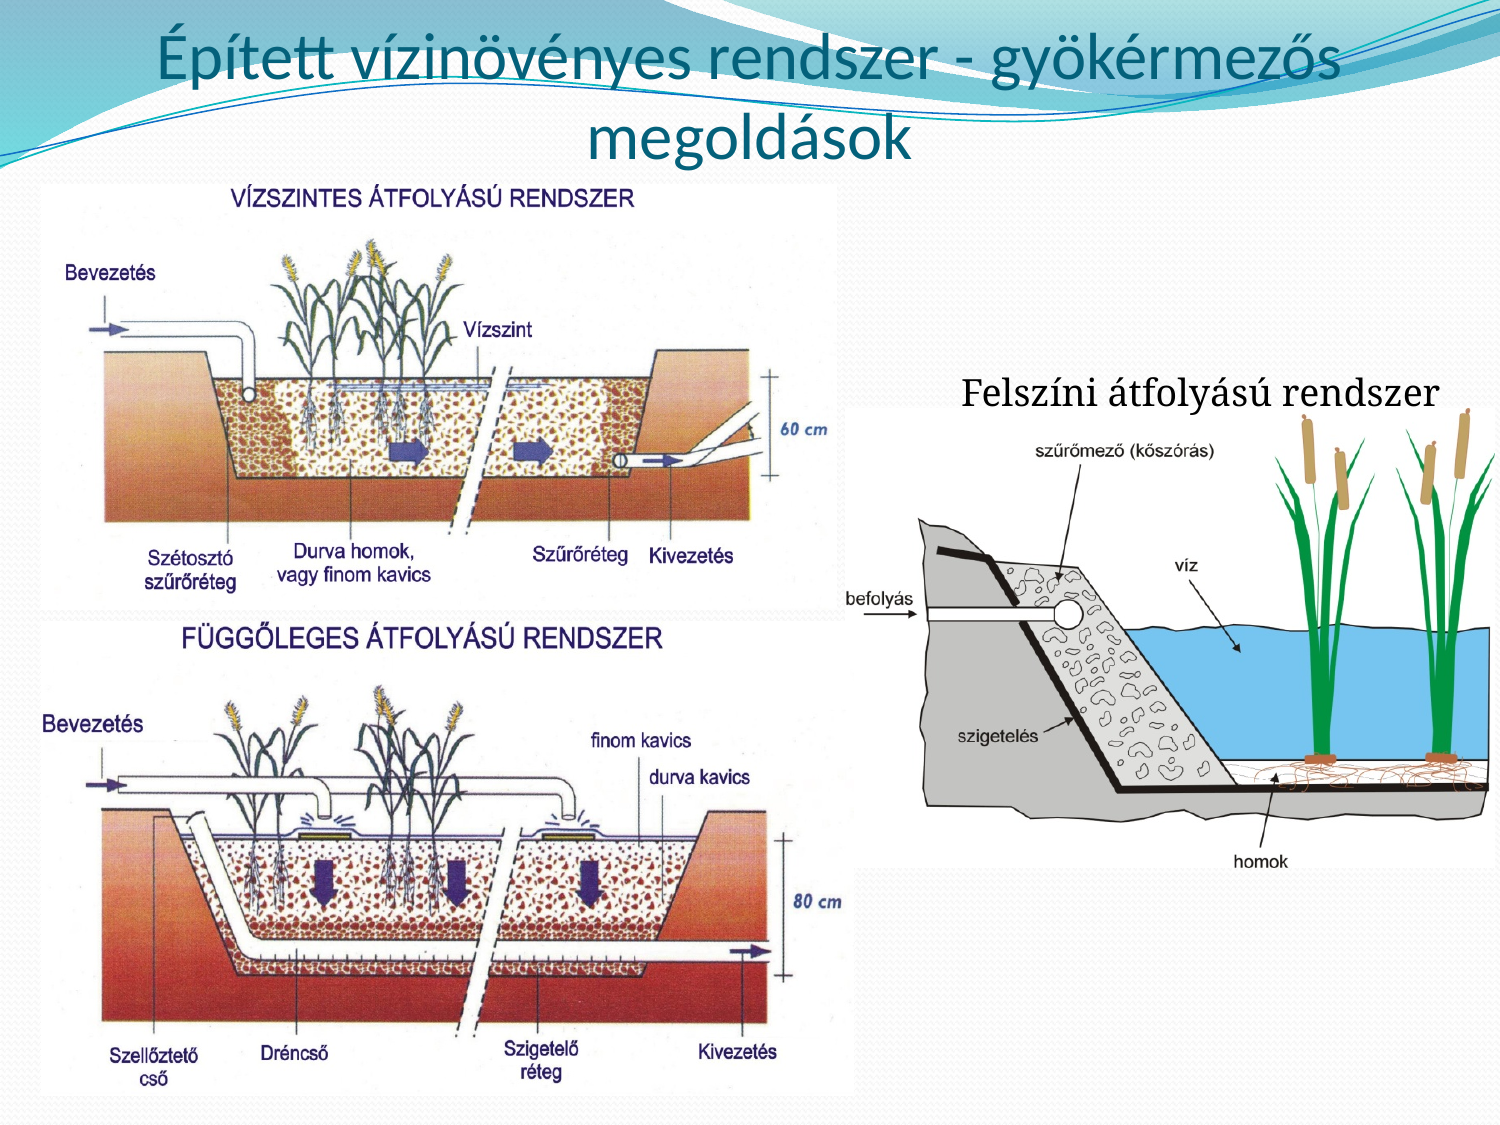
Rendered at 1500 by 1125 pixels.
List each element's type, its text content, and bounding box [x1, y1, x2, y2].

title Épített vízinövényes rendszer - gyökérmezős megoldások [0, 0, 1500, 173]
text_box Felszíni átfolyású rendszer [946, 361, 1466, 407]
picture [41, 184, 837, 610]
picture [40, 408, 1495, 1097]
